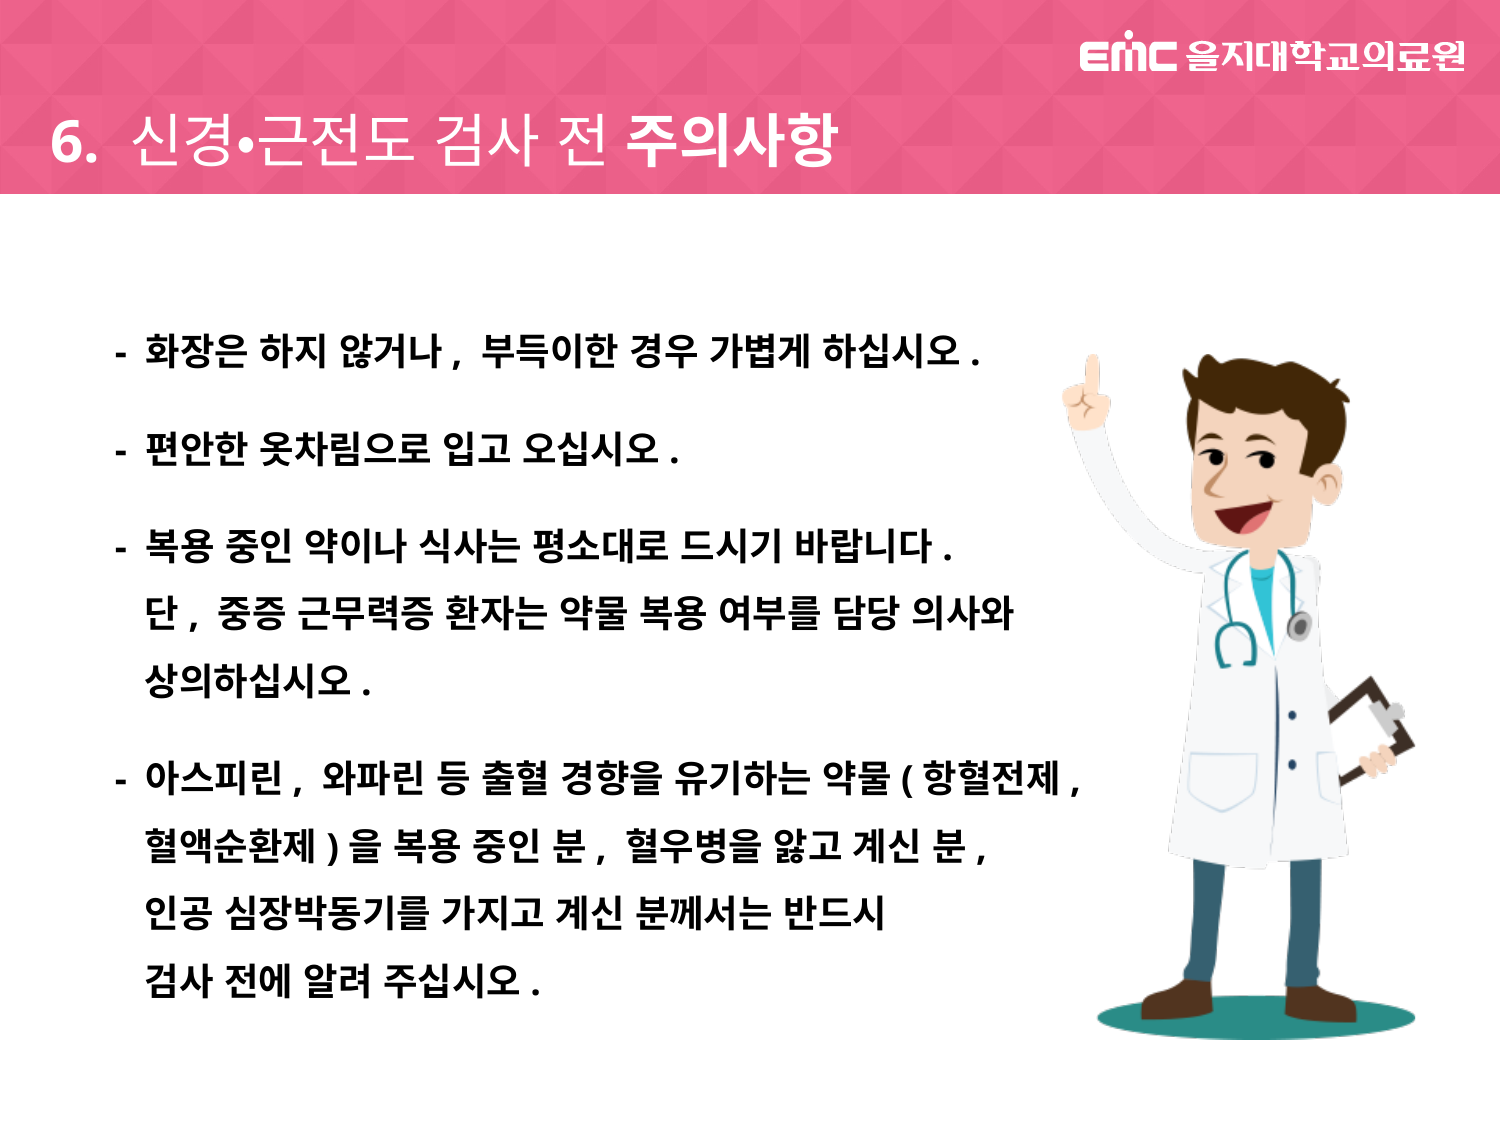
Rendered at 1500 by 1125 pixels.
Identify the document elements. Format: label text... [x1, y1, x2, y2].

picture [1045, 354, 1437, 1040]
picture [0, 0, 1500, 194]
text_box - 화장은 하지 않거나, 부득이한 경우 가볍게 하십시오. - 편안한 옷차림으로 입고 오십시오. - 복용 중인 약이나 식사는 평소대로 드시기 바랍니다. 단, 중증 근무력증 환자는 약물 복용 여부를 담당 의사와 상의하십시오. - 아스피린, 와파린 등 출혈 경향을 유기하는 약물(항혈전제, 혈액순환제)을 복용 중인 분, 혈우병을 앓고 계신 분, 인공 심장박동기를 가지고 계신 분께서는 반드시 검사 전에 알려 주십시오. [100, 298, 1317, 1011]
